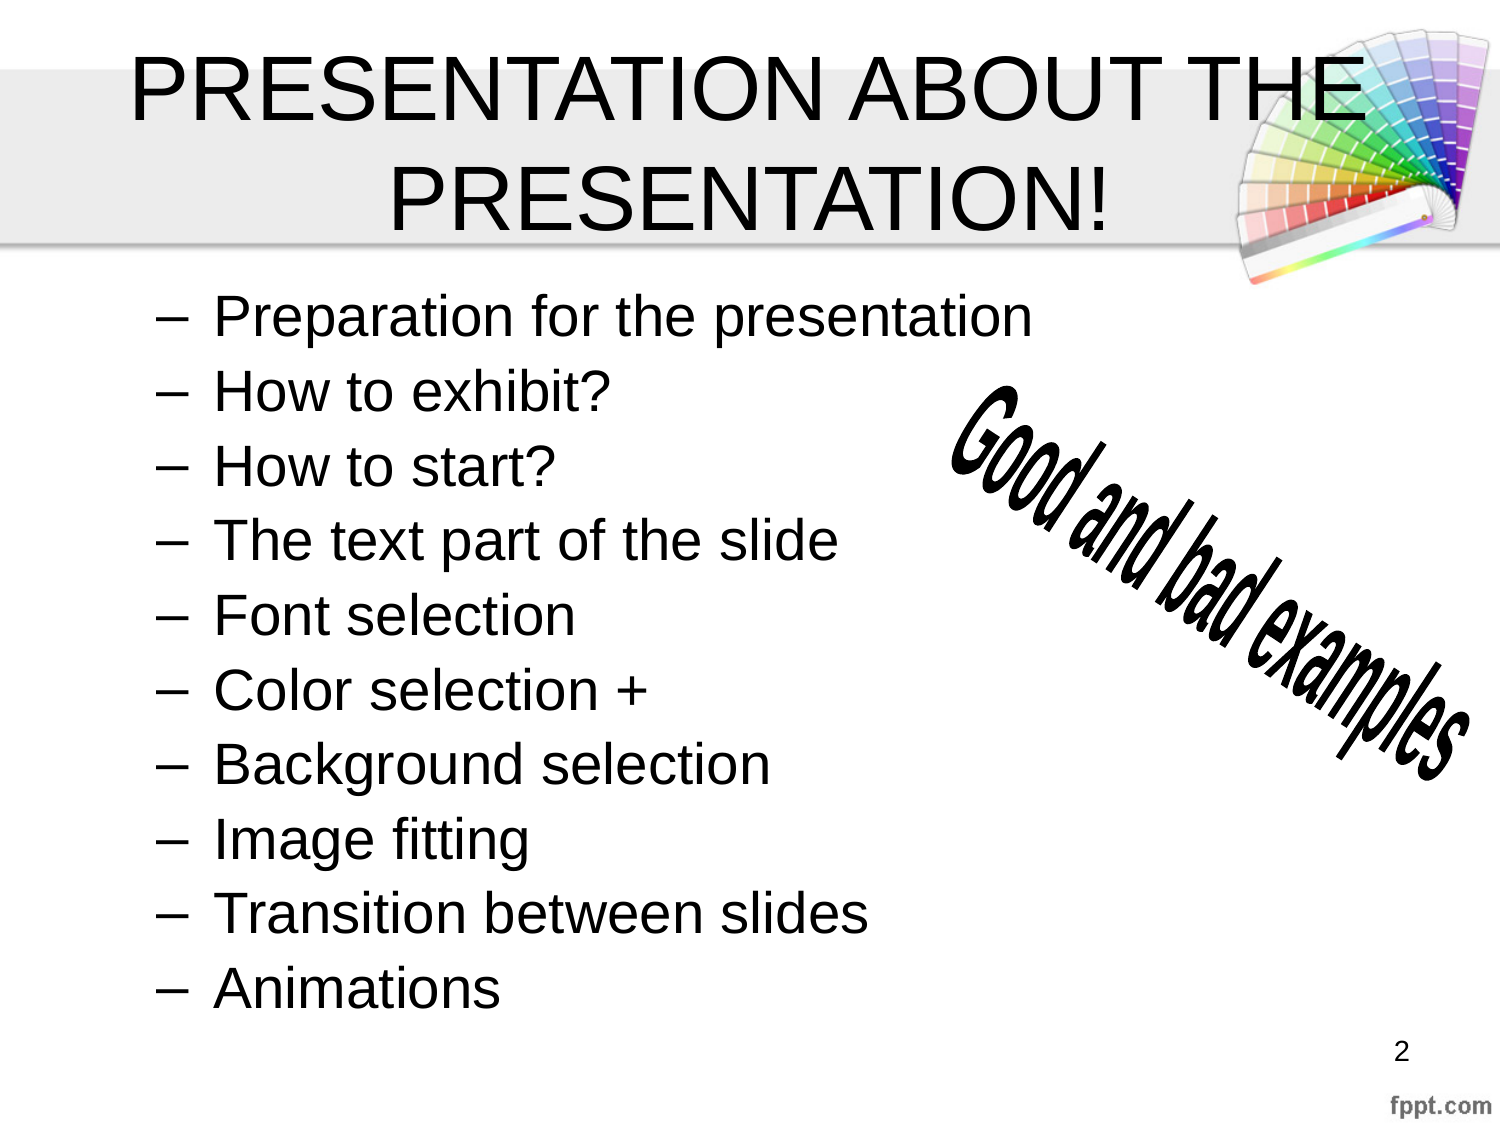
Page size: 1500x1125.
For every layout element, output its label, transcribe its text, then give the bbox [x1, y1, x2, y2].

slide_number ‹#› [1074, 1024, 1425, 1103]
picture [0, 0, 1500, 1125]
list Preparation for the presentation How to exhibit? How to start? The text part of the slide Font selection Color selection + Background selection Image fitting Transition between slides Animations [76, 278, 1427, 1022]
title PRESENTATION ABOUT THE PRESENTATION! [75, 45, 1425, 233]
